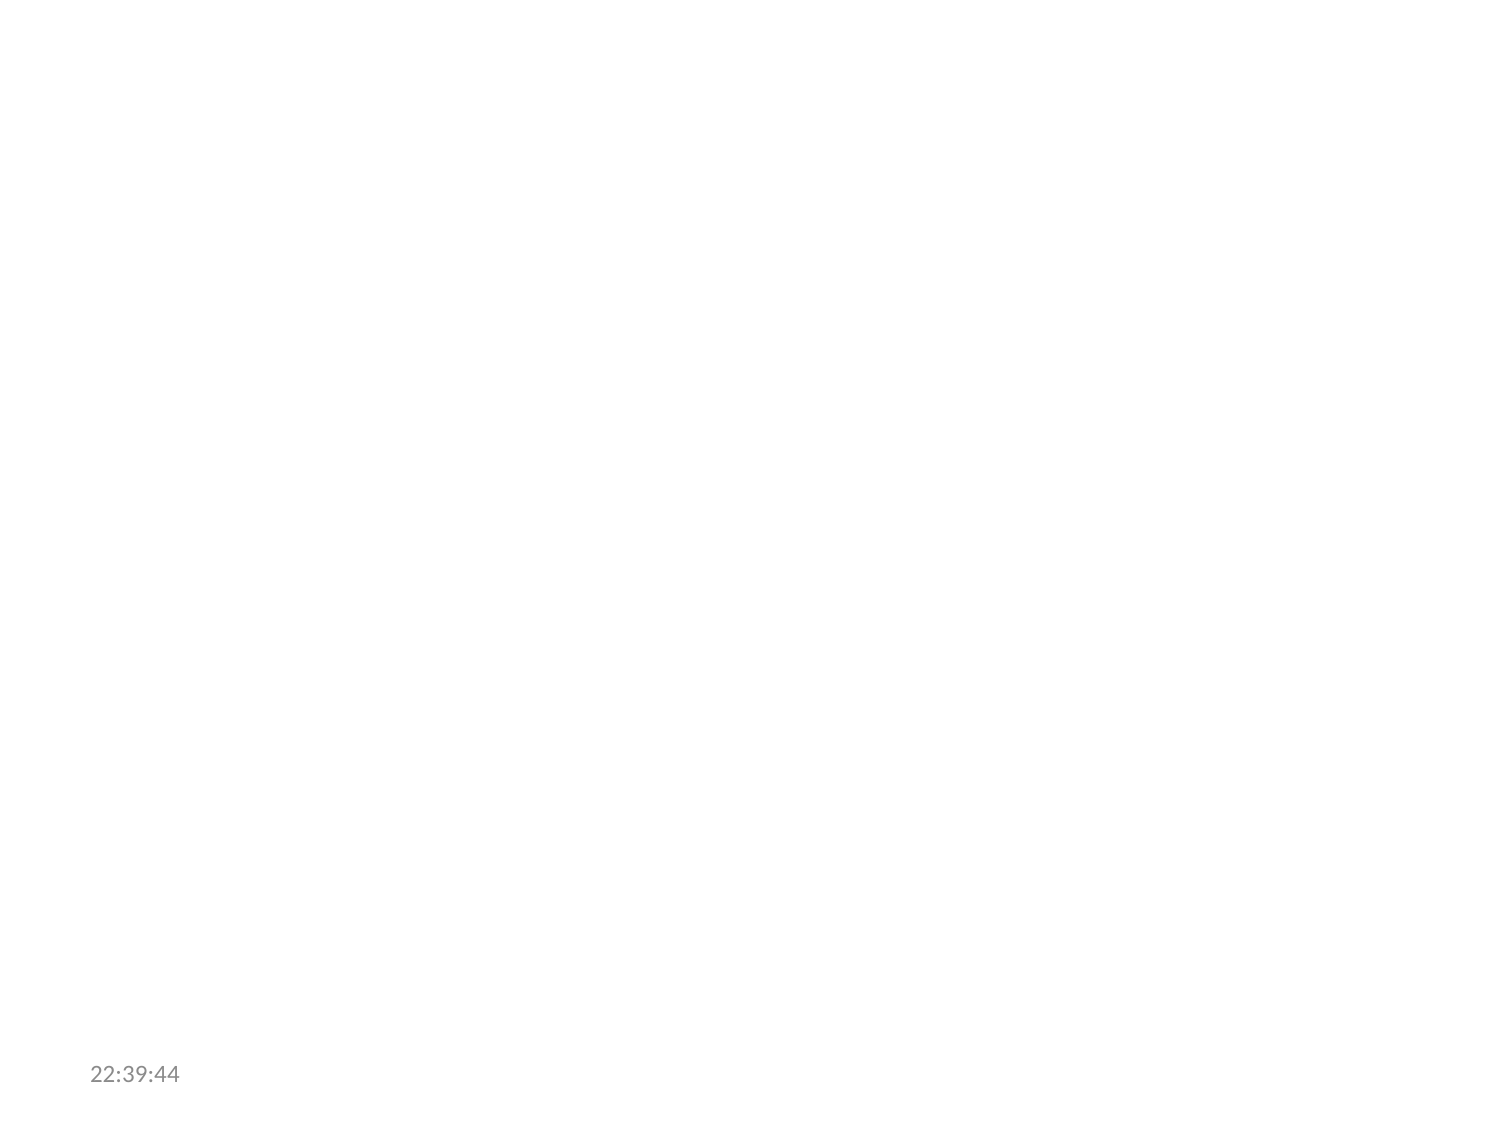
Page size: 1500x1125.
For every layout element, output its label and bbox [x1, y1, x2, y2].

slide_number [75, 1042, 425, 1103]
